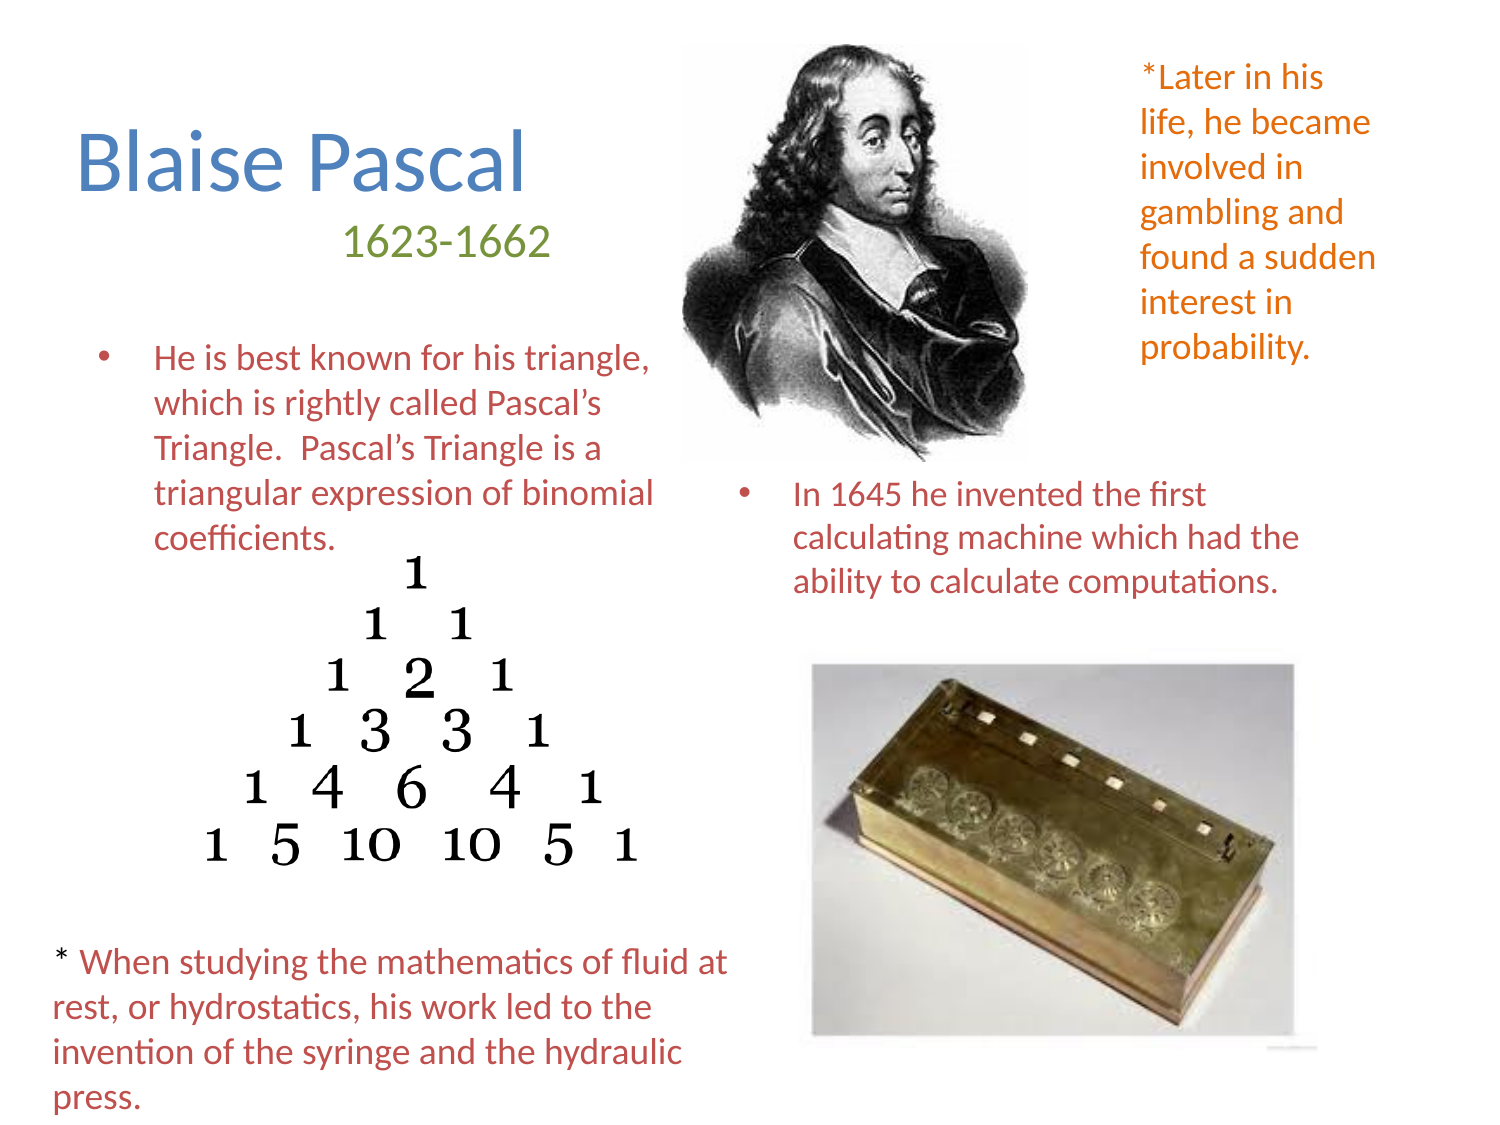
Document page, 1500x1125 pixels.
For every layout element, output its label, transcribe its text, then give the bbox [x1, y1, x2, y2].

list In 1645 he invented the first calculating machine which had the ability to calculate computations. [723, 462, 1324, 649]
text_box * When studying the mathematics of fluid at rest, or hydrostatics, his work led to the invention of the syringe and the hydraulic press. [37, 929, 775, 1125]
picture [783, 647, 1324, 1053]
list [518, 44, 1192, 463]
title Blaise Pascal 1623-1662 [37, 44, 517, 326]
text_box *Later in his life, he became involved in gambling and found a sudden interest in probability. [1193, 45, 1400, 375]
list He is best known for his triangle, which is rightly called Pascal’s Triangle. Pascal’s Triangle is a triangular expression of binomial coefficients. [82, 325, 683, 775]
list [123, 549, 724, 873]
